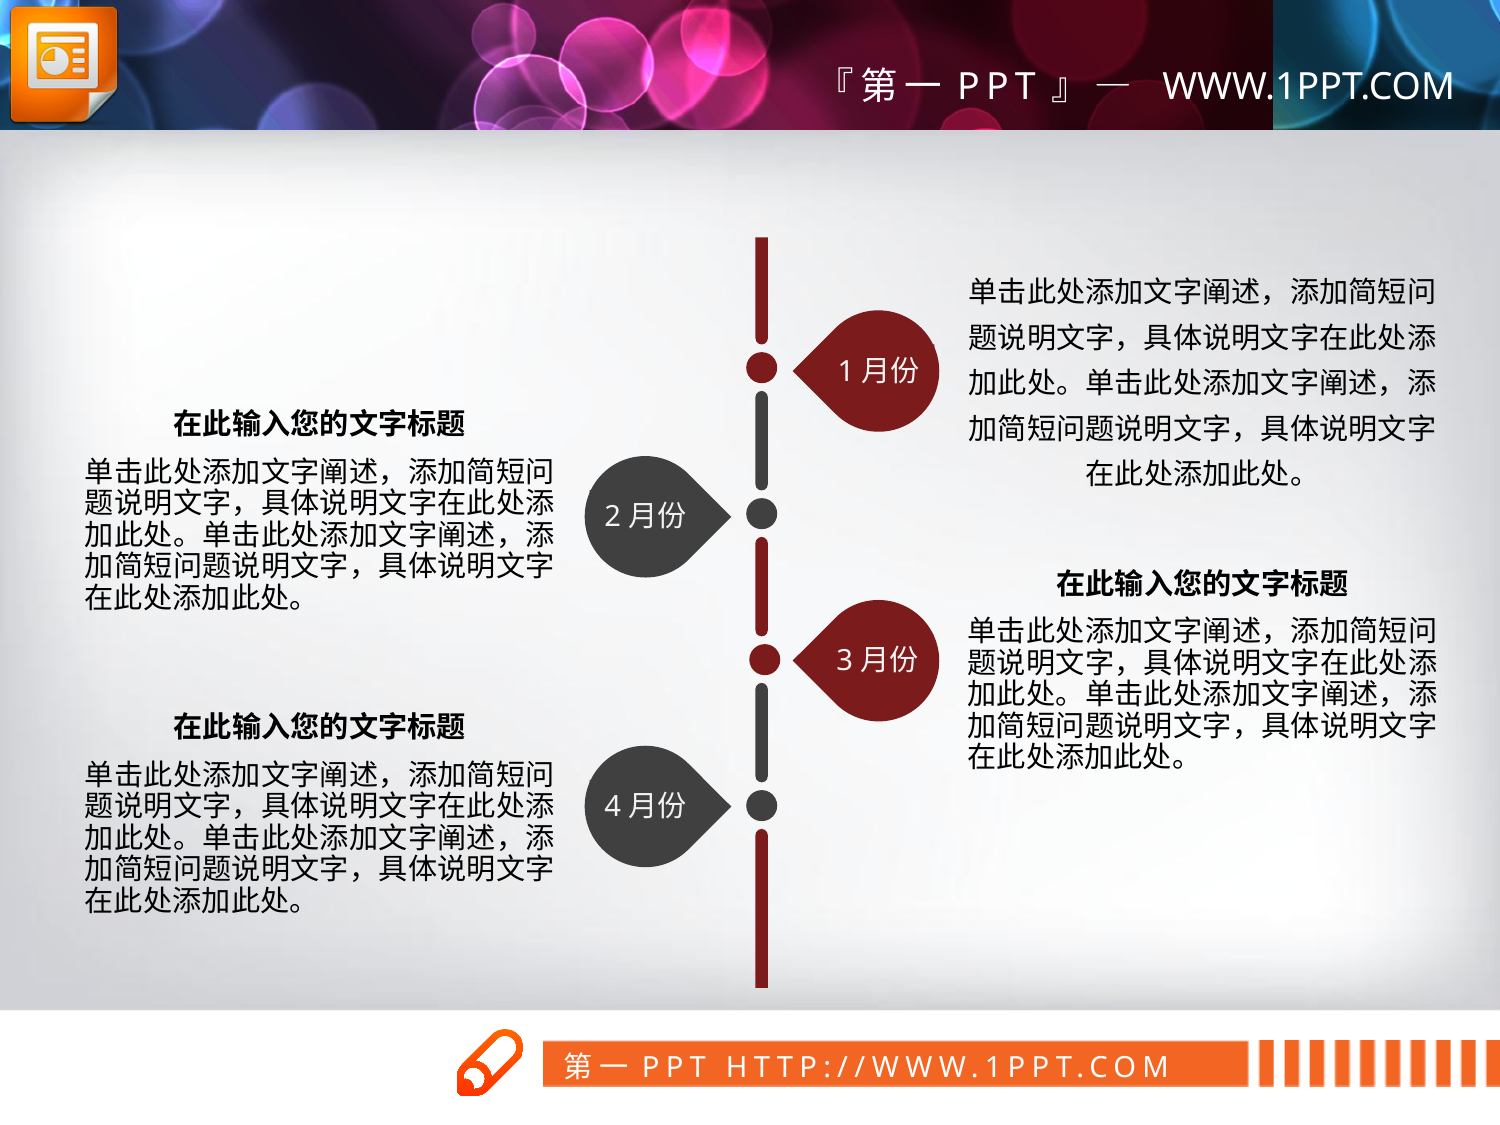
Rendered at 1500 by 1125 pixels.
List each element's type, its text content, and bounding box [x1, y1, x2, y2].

text_box 在此输入您的文字标题 单击此处添加文字阐述，添加简短问题说明文字，具体说明文字在此处添加此处。单击此处添加文字阐述，添加简短问题说明文字，具体说明文字在此处添加此处。 [947, 588, 1458, 740]
text_box [744, 350, 780, 386]
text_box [817, 599, 940, 722]
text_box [584, 745, 707, 868]
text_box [817, 310, 940, 433]
text_box [753, 680, 770, 785]
text_box 在此输入您的文字标题 单击此处添加文字阐述，添加简短问题说明文字，具体说明文字在此处添加此处。单击此处添加文字阐述，添加简短问题说明文字，具体说明文字在此处添加此处。 [64, 732, 575, 884]
text_box [753, 534, 770, 639]
picture [0, 0, 1500, 1012]
text_box [753, 388, 770, 493]
text_box [744, 788, 780, 824]
text_box 在此输入您的文字标题 单击此处添加文字阐述，添加简短问题说明文字，具体说明文字在此处添加此处。单击此处添加文字阐述，添加简短问题说明文字，具体说明文字在此处添加此处。 [64, 445, 575, 596]
text_box [744, 496, 780, 532]
text_box [747, 642, 783, 678]
text_box 单击此处添加文字阐述，添加简短问题说明文字，具体说明文字在此处添加此处。单击此处添加文字阐述，添加简短问题说明文字，具体说明文字在此处添加此处。 [947, 301, 1458, 453]
text_box [753, 235, 770, 347]
text_box [753, 826, 770, 990]
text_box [584, 455, 707, 578]
picture [543, 1040, 1500, 1087]
